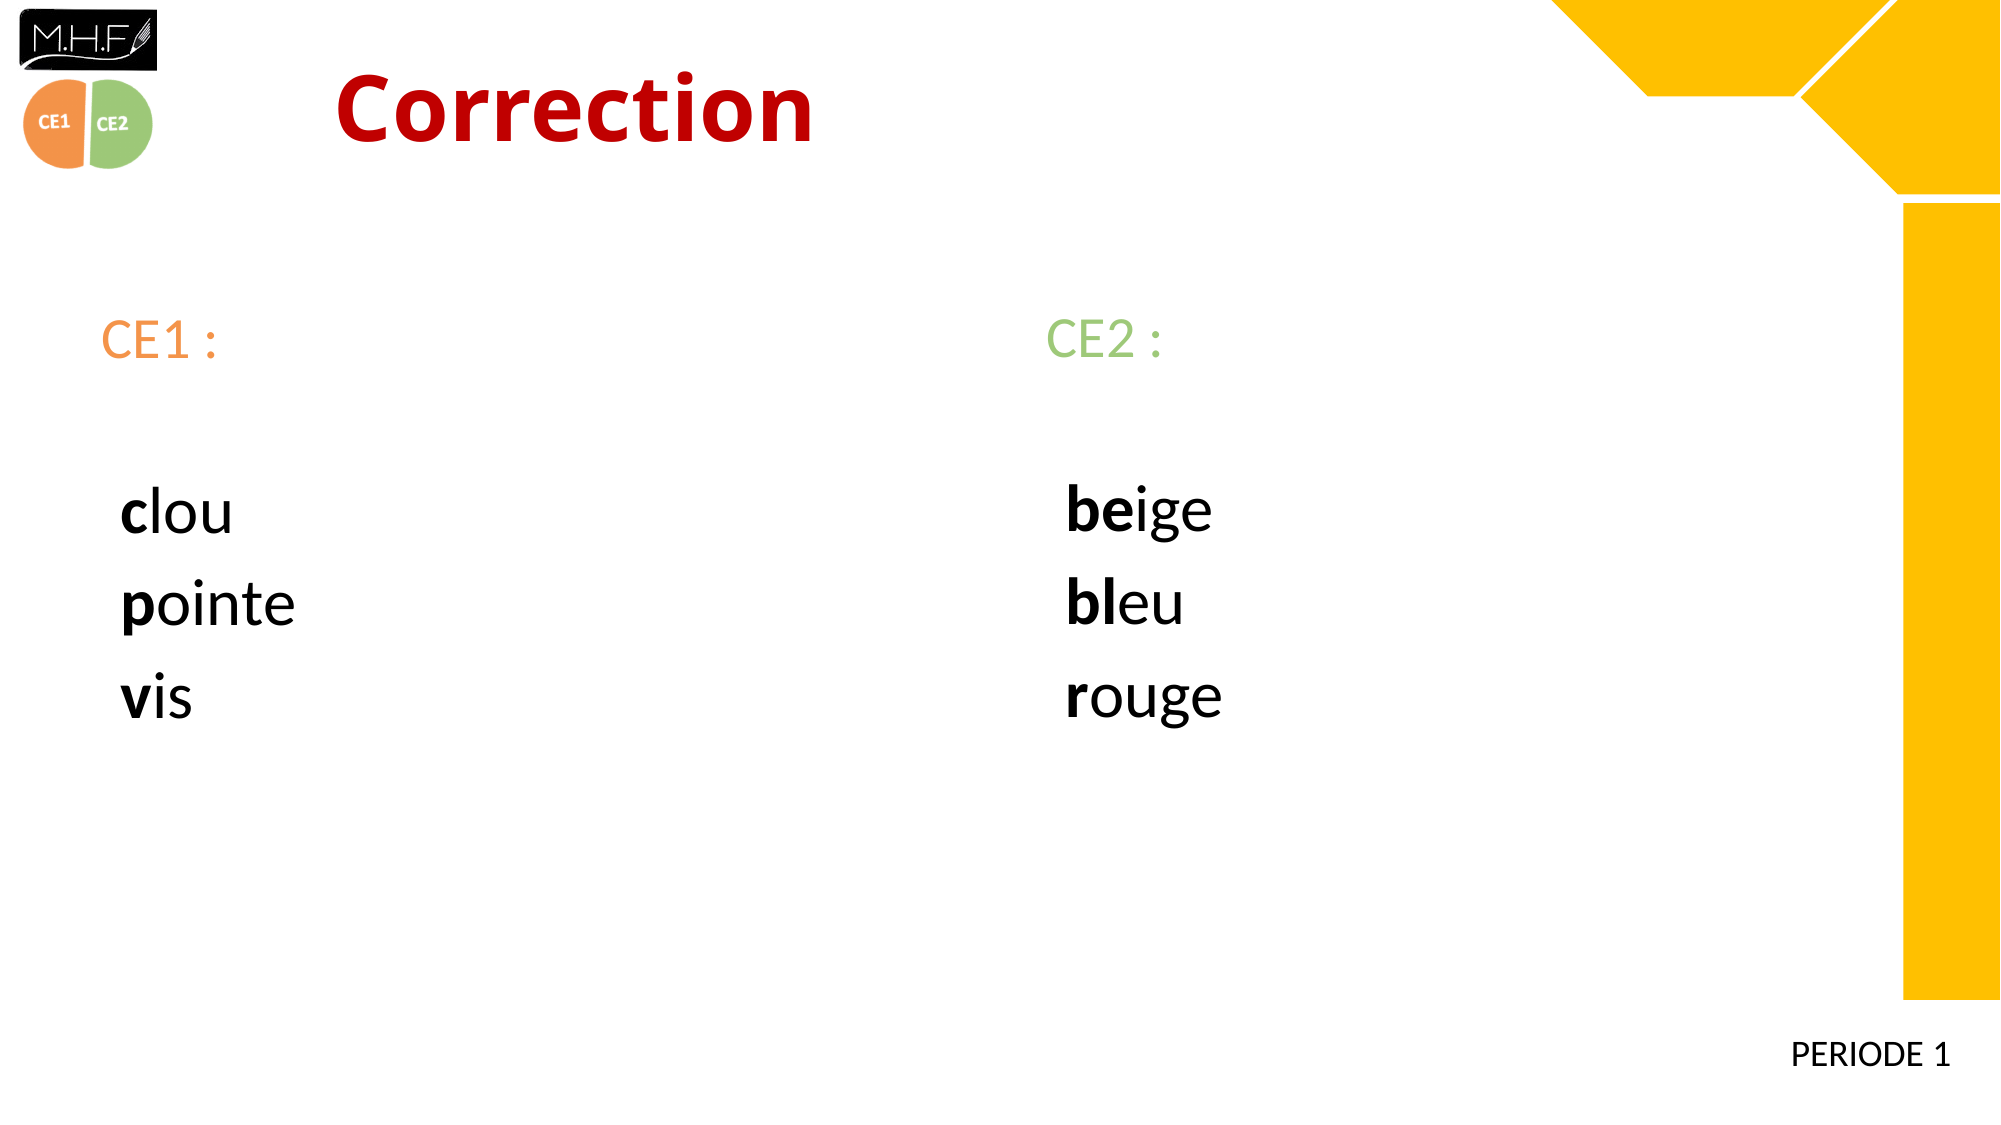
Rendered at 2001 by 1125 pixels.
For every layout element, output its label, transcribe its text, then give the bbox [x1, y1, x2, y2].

text_box [1549, 0, 1892, 98]
title Correction [318, 3, 1865, 221]
text_box [1799, 0, 2000, 196]
list CE1 : clou pointe vis [86, 300, 897, 1015]
picture [1, 7, 177, 207]
text_box CE2 : beige bleu rouge [1031, 299, 1853, 1014]
text_box [1902, 202, 2000, 1001]
text_box PERIODE 1 [1362, 1021, 1967, 1125]
